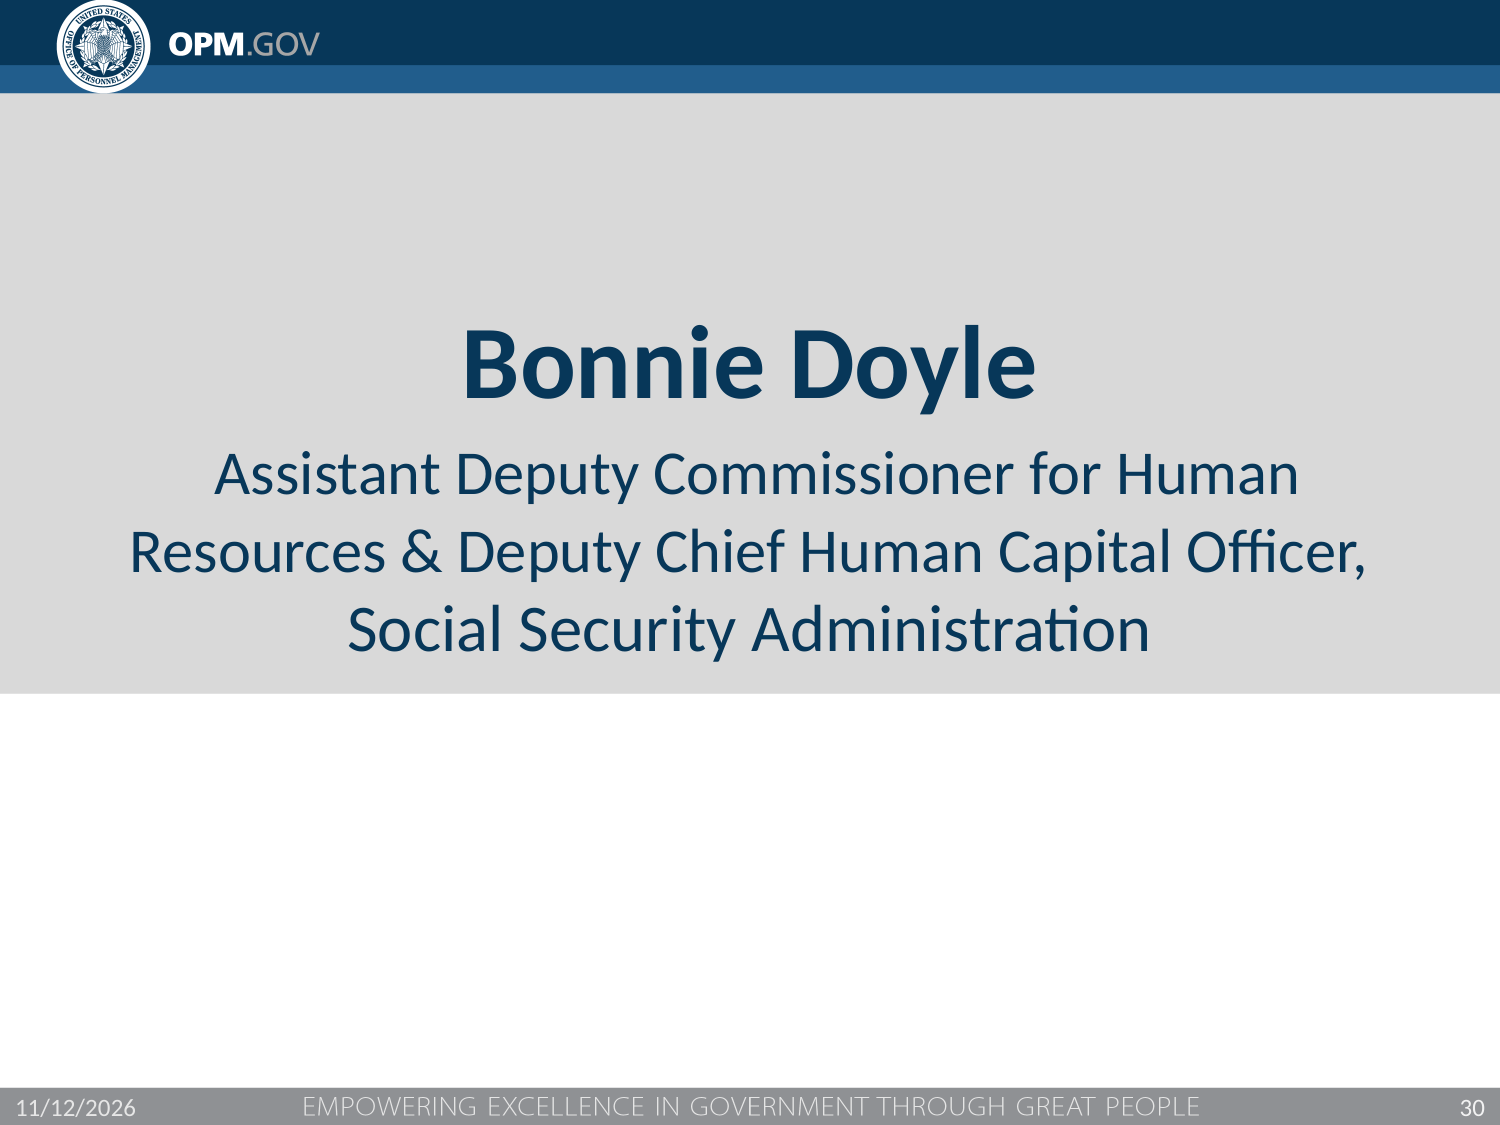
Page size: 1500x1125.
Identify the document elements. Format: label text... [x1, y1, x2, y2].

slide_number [0, 1087, 188, 1125]
slide_number 30 [1350, 1087, 1500, 1125]
title Bonnie Doyle Assistant Deputy Commissioner for Human Resources & Deputy Chief Human Capital Officer, Social Security Administration [112, 287, 1388, 675]
picture [0, 0, 1500, 1125]
